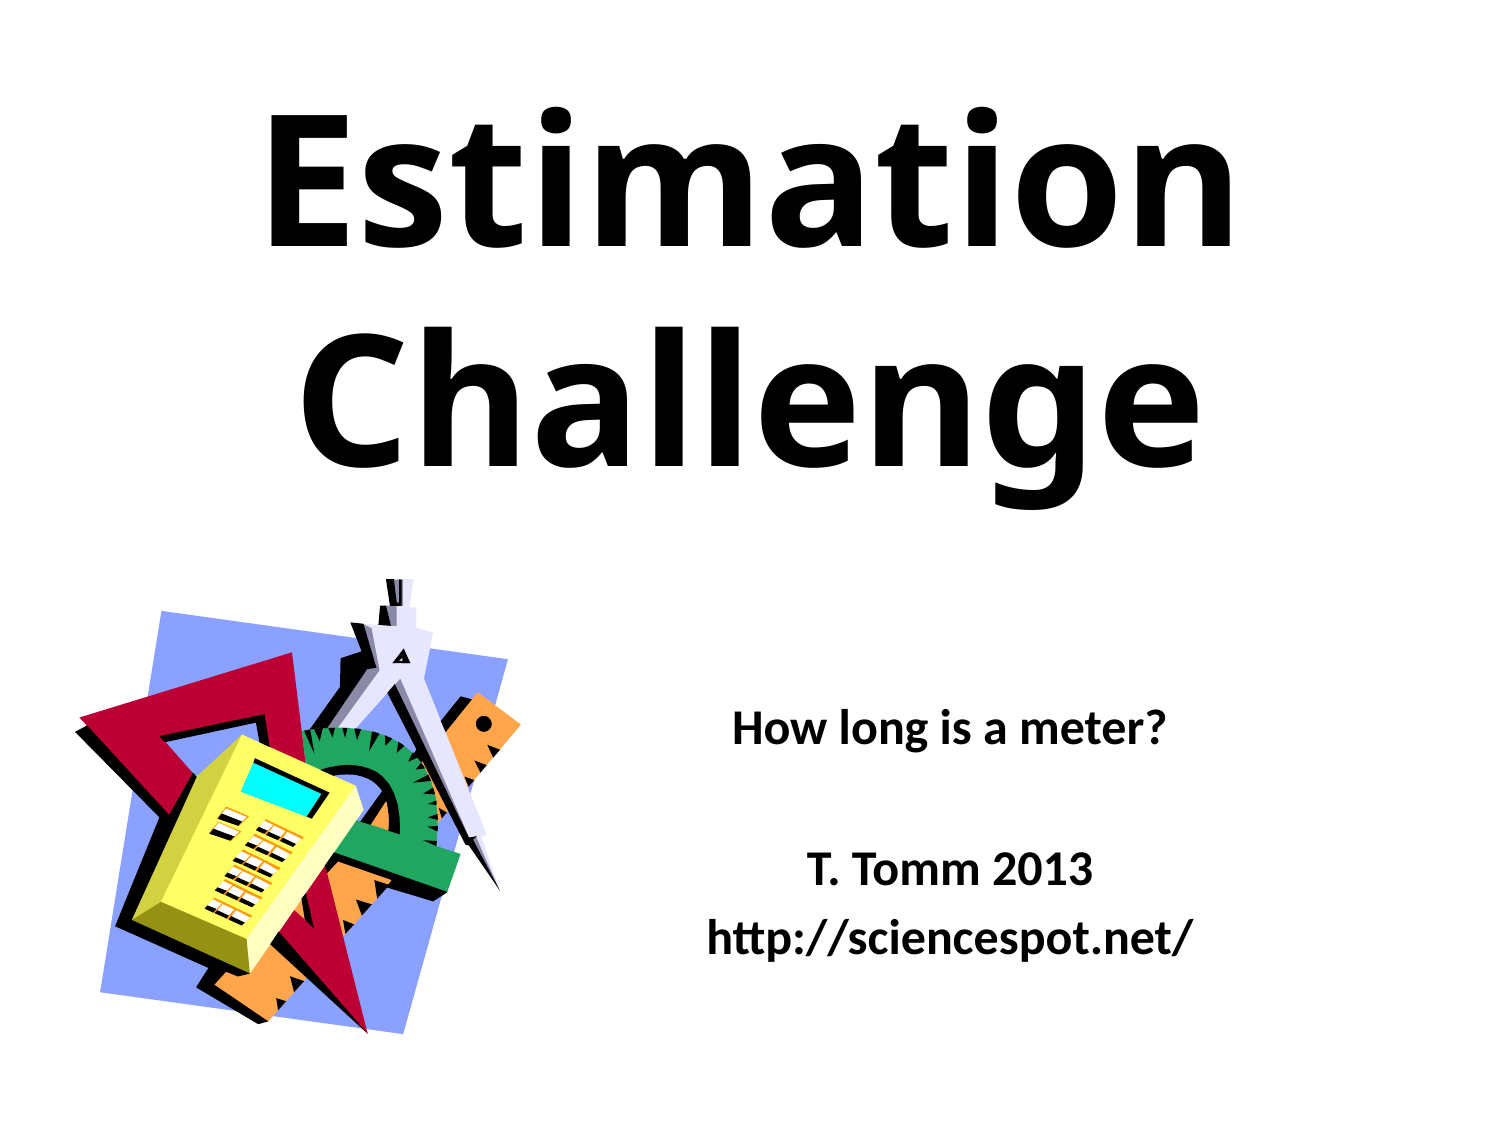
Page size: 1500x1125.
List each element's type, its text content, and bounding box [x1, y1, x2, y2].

picture [74, 574, 526, 1039]
title Estimation Challenge [112, 162, 1388, 404]
subtitle How long is a meter? T. Tomm 2013 http://sciencespot.net/ [529, 687, 1388, 975]
